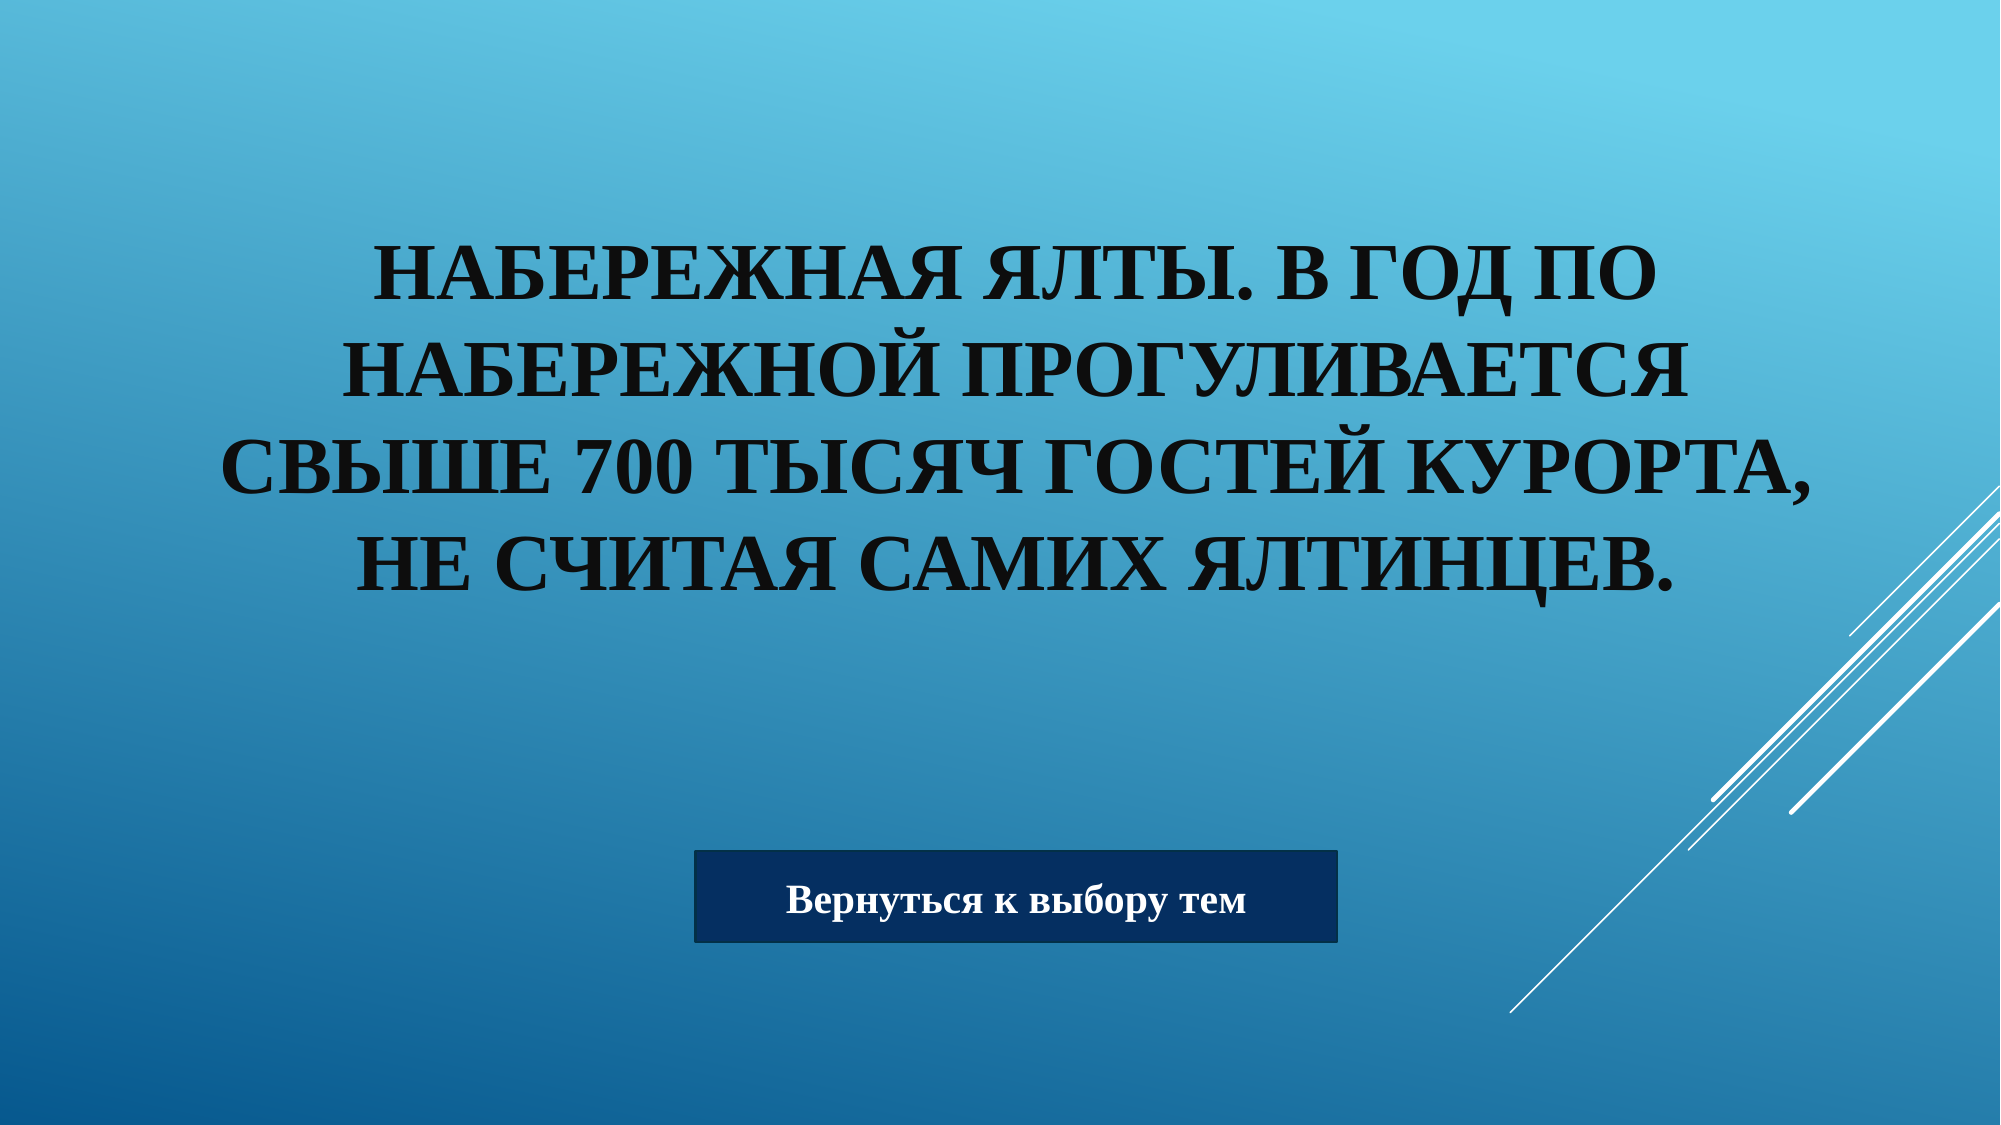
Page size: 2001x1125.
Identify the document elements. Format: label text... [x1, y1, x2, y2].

title Набережная Ялты. В год по Набережной прогуливается свыше 700 тысяч гостей курорта, не считая самих ялтинцев. [183, 170, 1850, 752]
